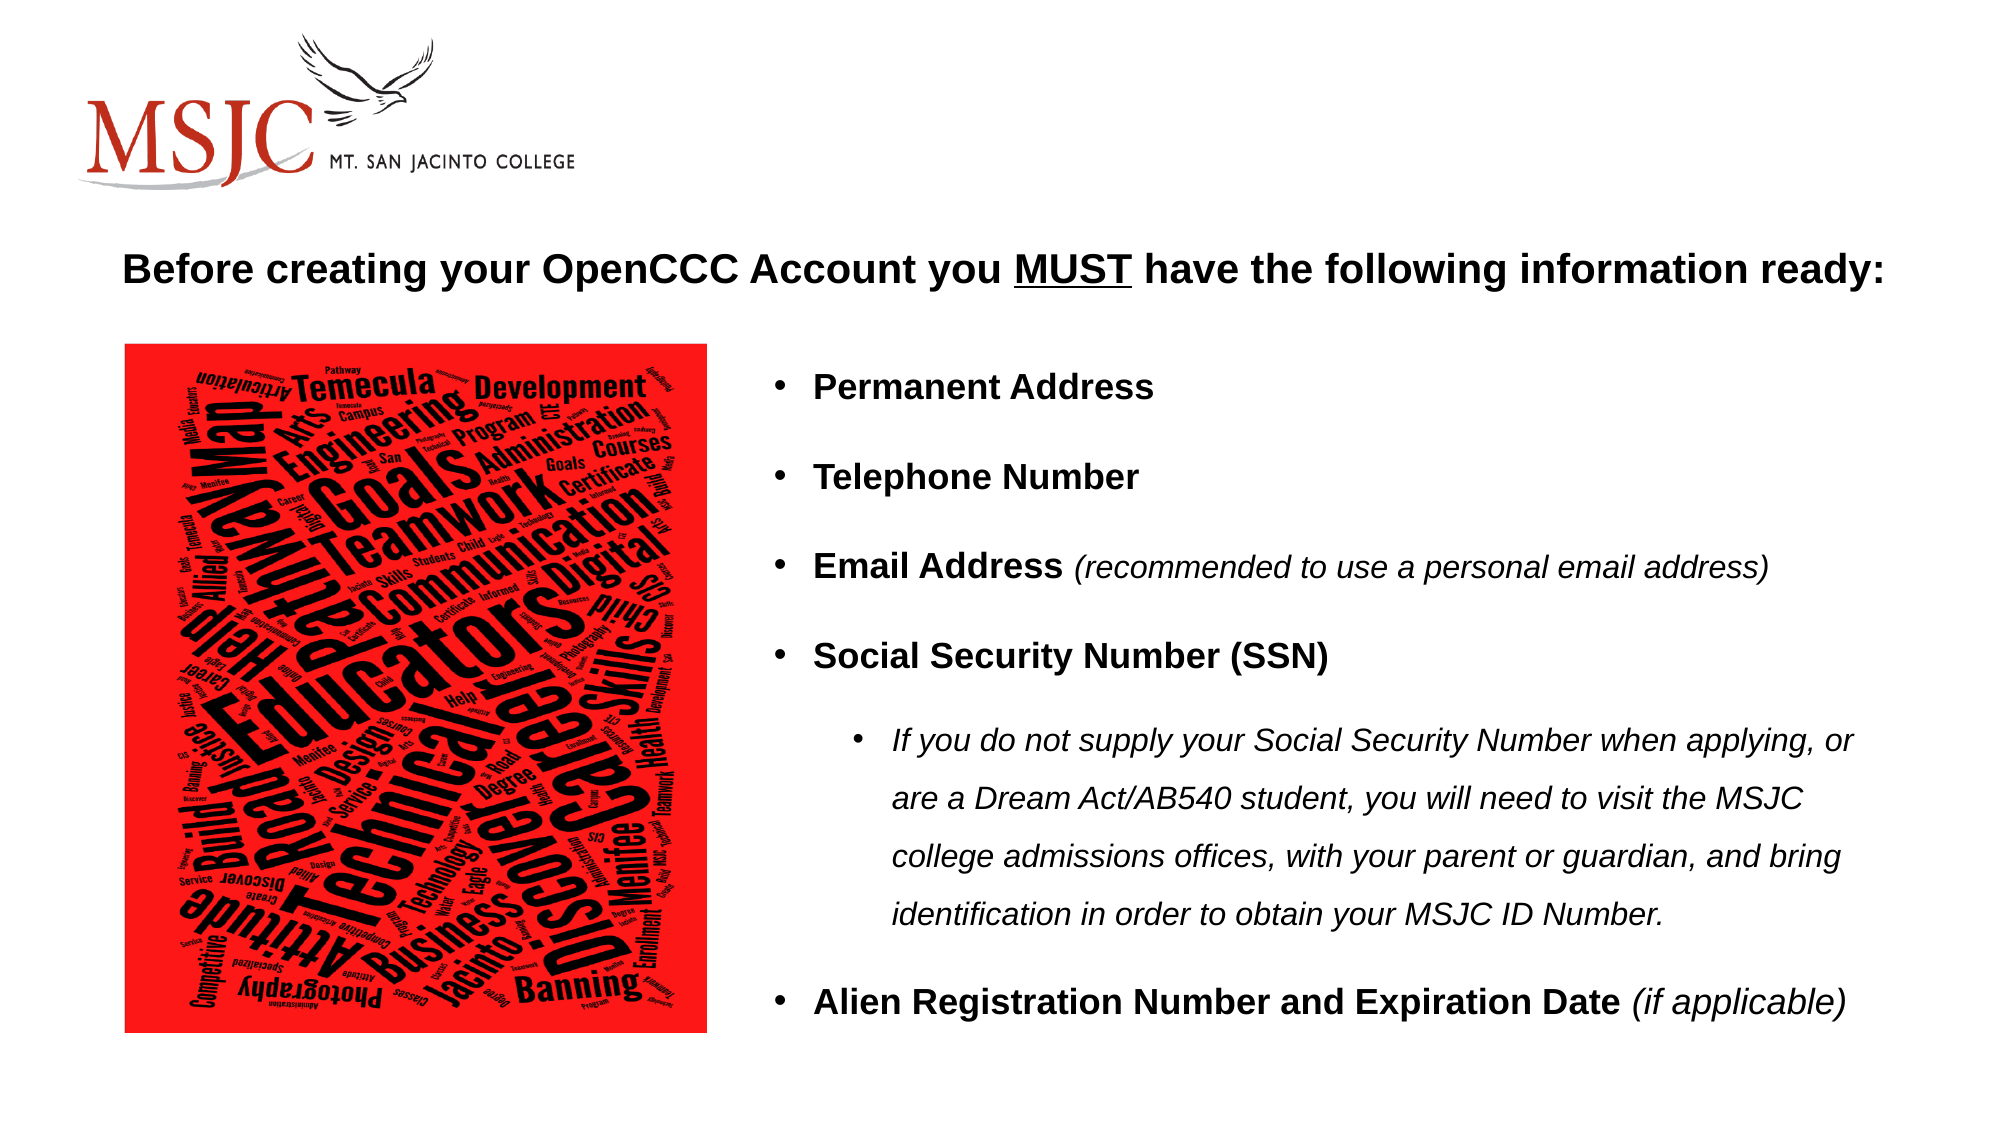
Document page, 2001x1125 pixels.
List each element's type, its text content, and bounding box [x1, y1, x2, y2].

list Permanent Address Telephone Number Email Address (recommended to use a personal email address) Social Security Number (SSN) If you do not supply your Social Security Number when applying, or are a Dream Act/AB540 student, you will need to visit the MSJC college admissions offices, with your parent or guardian, and bring identification in order to obtain your MSJC ID Number. Alien Registration Number and Expiration Date (if applicable) [758, 334, 1875, 1056]
picture [71, 344, 761, 1033]
picture [77, 33, 576, 190]
list Before creating your OpenCCC Account you MUST have the following information ready: [62, 231, 1946, 300]
